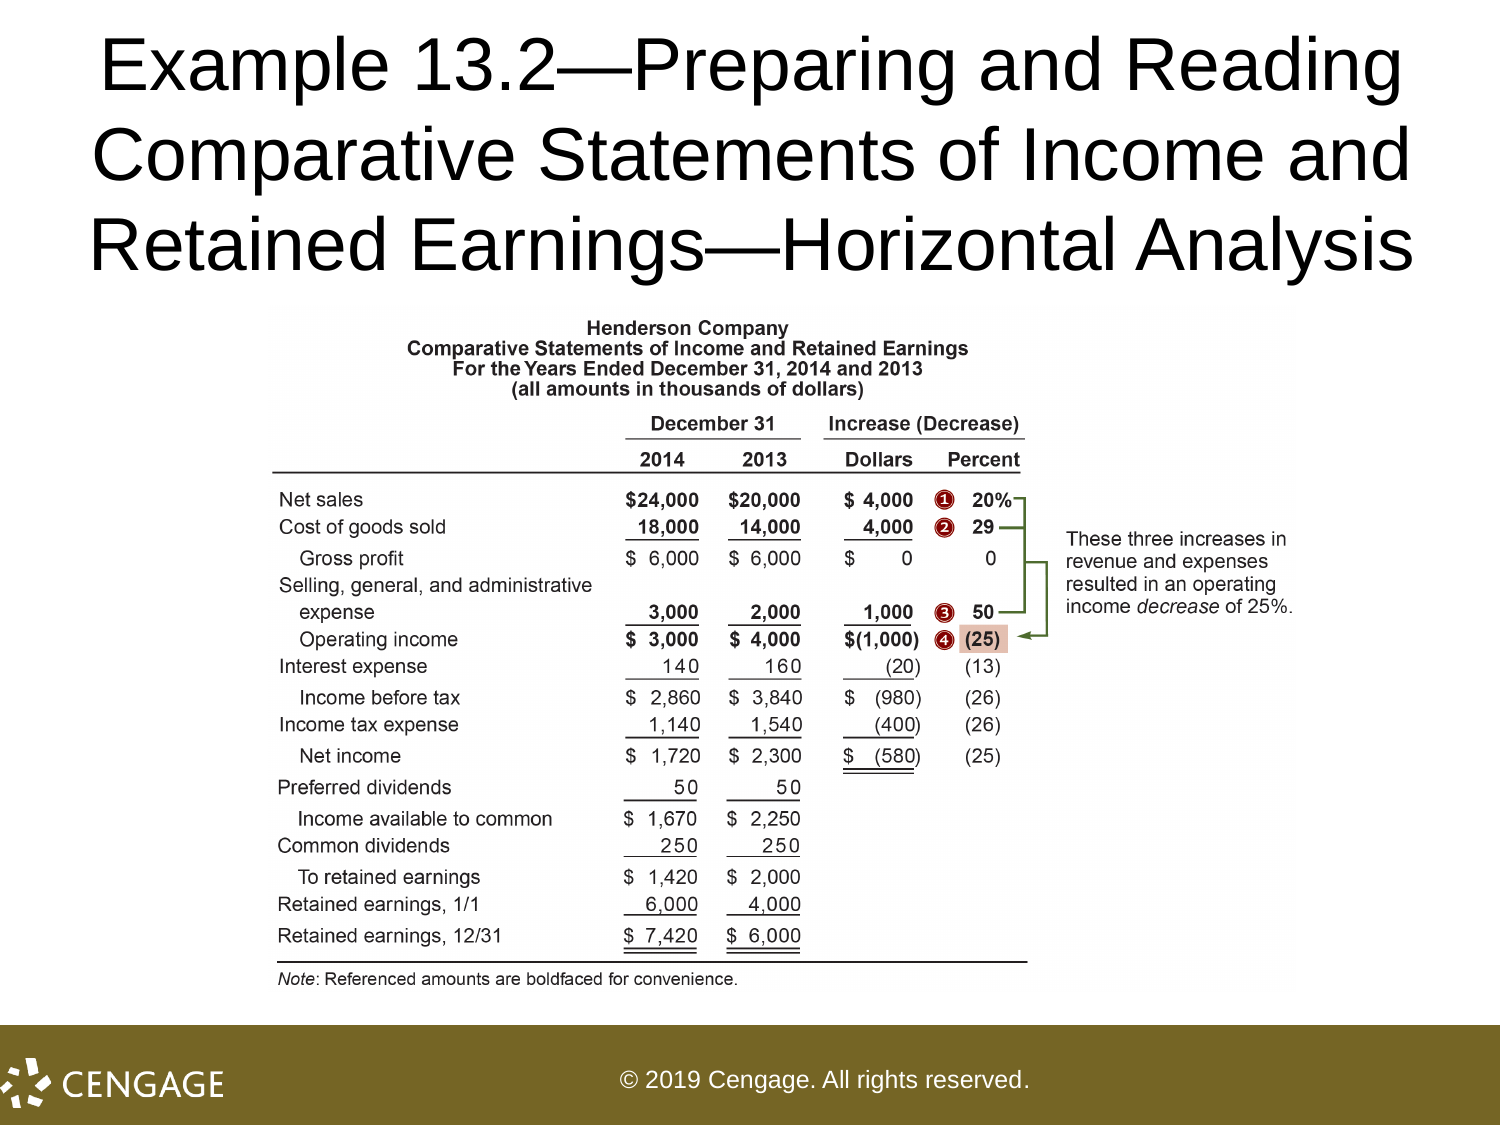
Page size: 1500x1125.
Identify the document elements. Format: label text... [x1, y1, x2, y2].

title Example 13.2—Preparing and Reading Comparative Statements of Income and Retained Earnings—Horizontal Analysis [11, 19, 1493, 282]
picture [267, 305, 1296, 992]
picture [0, 1058, 223, 1108]
